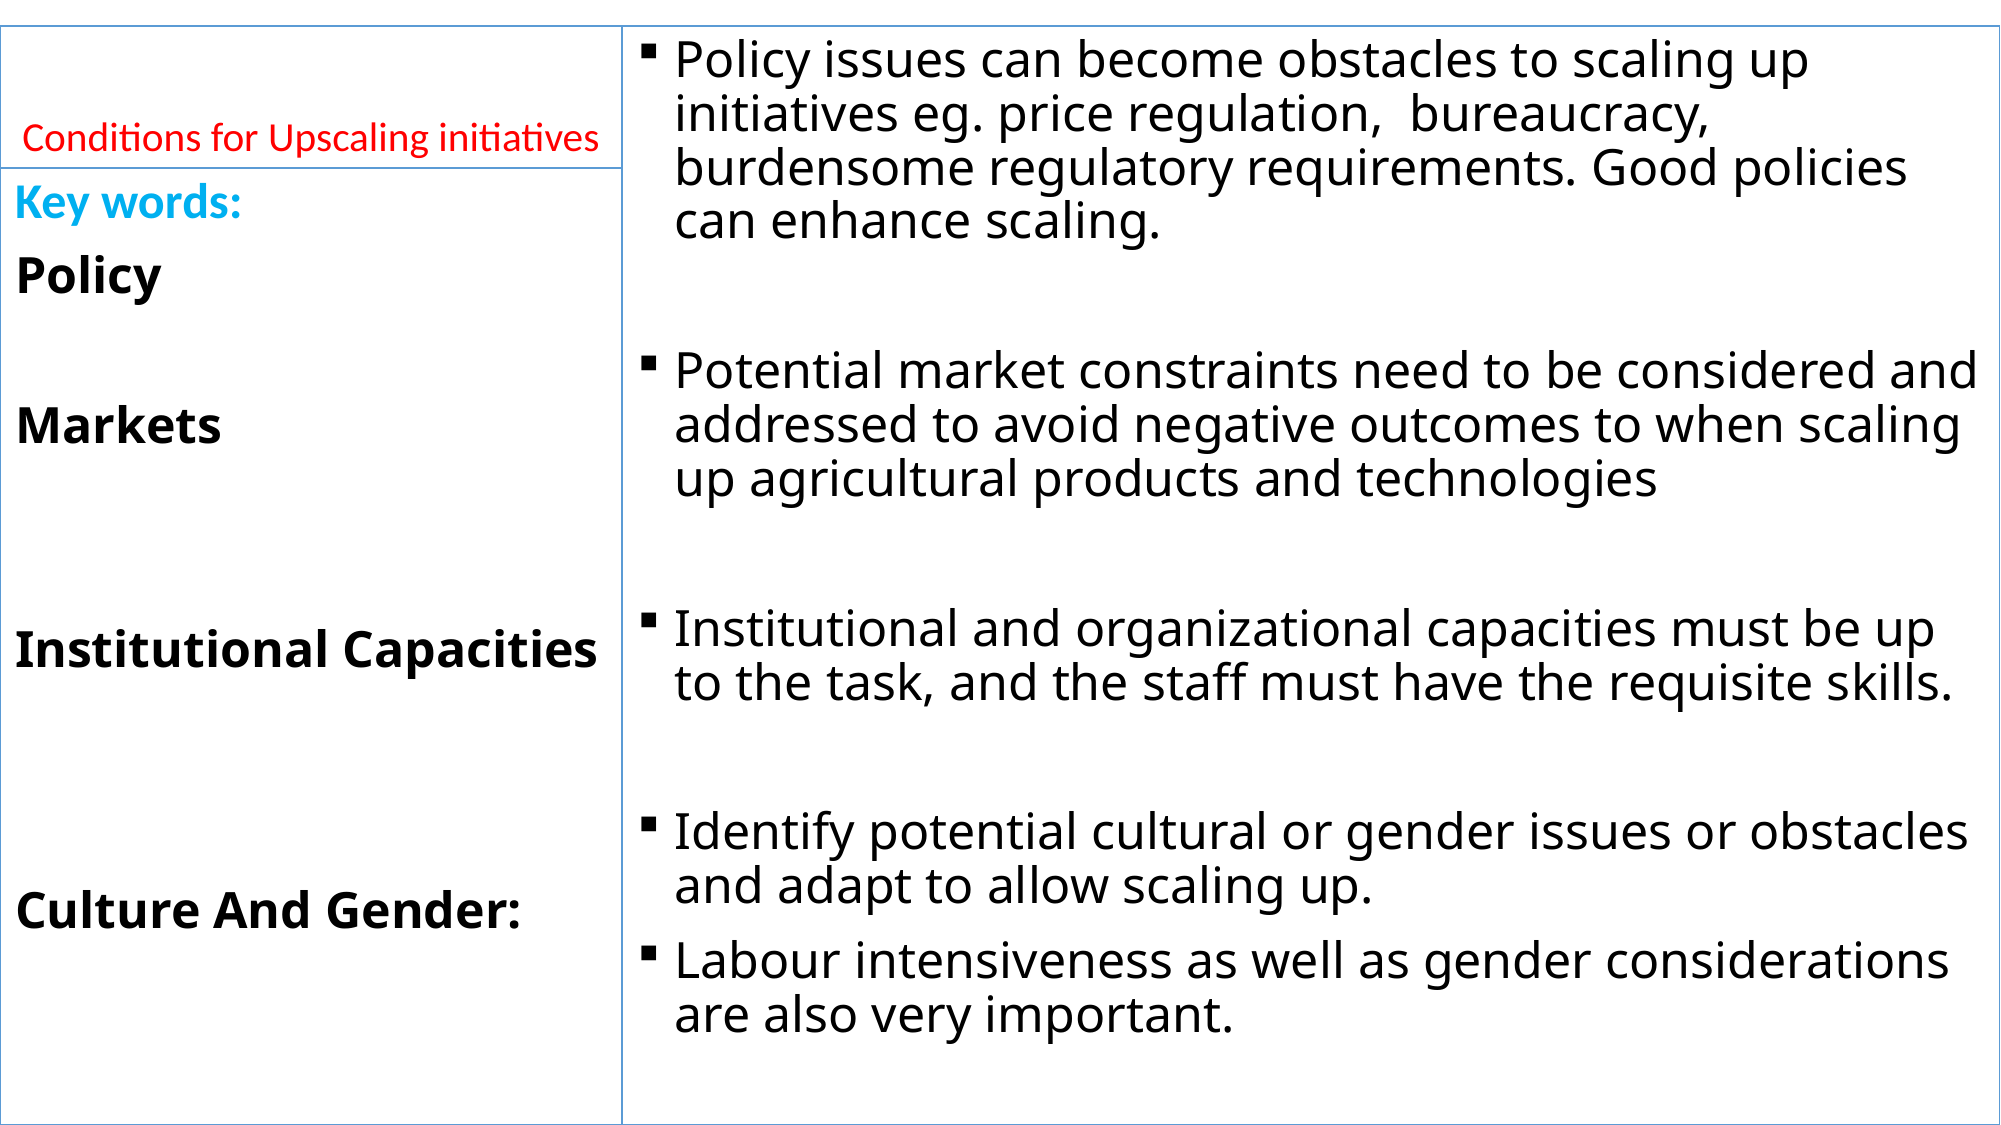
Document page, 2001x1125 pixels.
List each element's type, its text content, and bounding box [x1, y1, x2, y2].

list Policy issues can become obstacles to scaling up initiatives eg. price regulation, bureaucracy, burdensome regulatory requirements. Good policies can enhance scaling. Potential market constraints need to be considered and addressed to avoid negative outcomes to when scaling up agricultural products and technologies Institutional and organizational capacities must be up to the task, and the staff must have the requisite skills. Identify potential cultural or gender issues or obstacles and adapt to allow scaling up. Labour intensiveness as well as gender considerations are also very important. [621, 25, 2000, 1125]
list Key words: Policy Markets Institutional Capacities Culture And Gender: [0, 167, 623, 1125]
title Conditions for Upscaling initiatives [0, 25, 621, 167]
